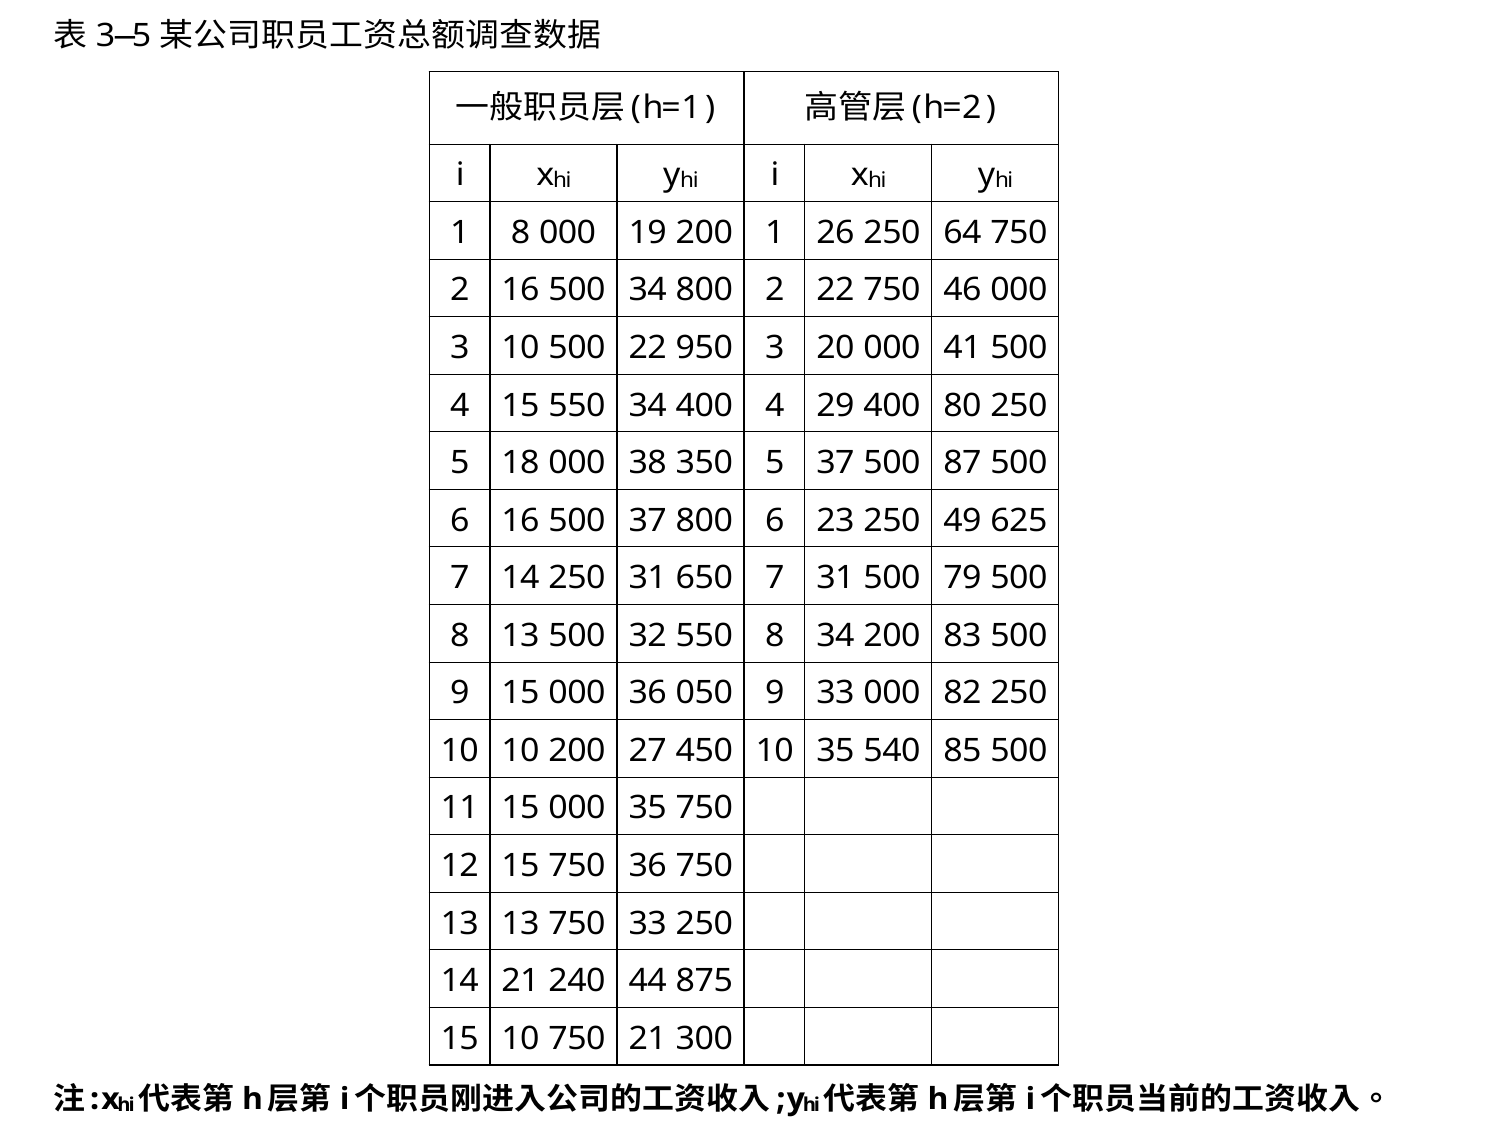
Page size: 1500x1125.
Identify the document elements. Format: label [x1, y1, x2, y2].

text_box [41, 0, 1448, 1125]
